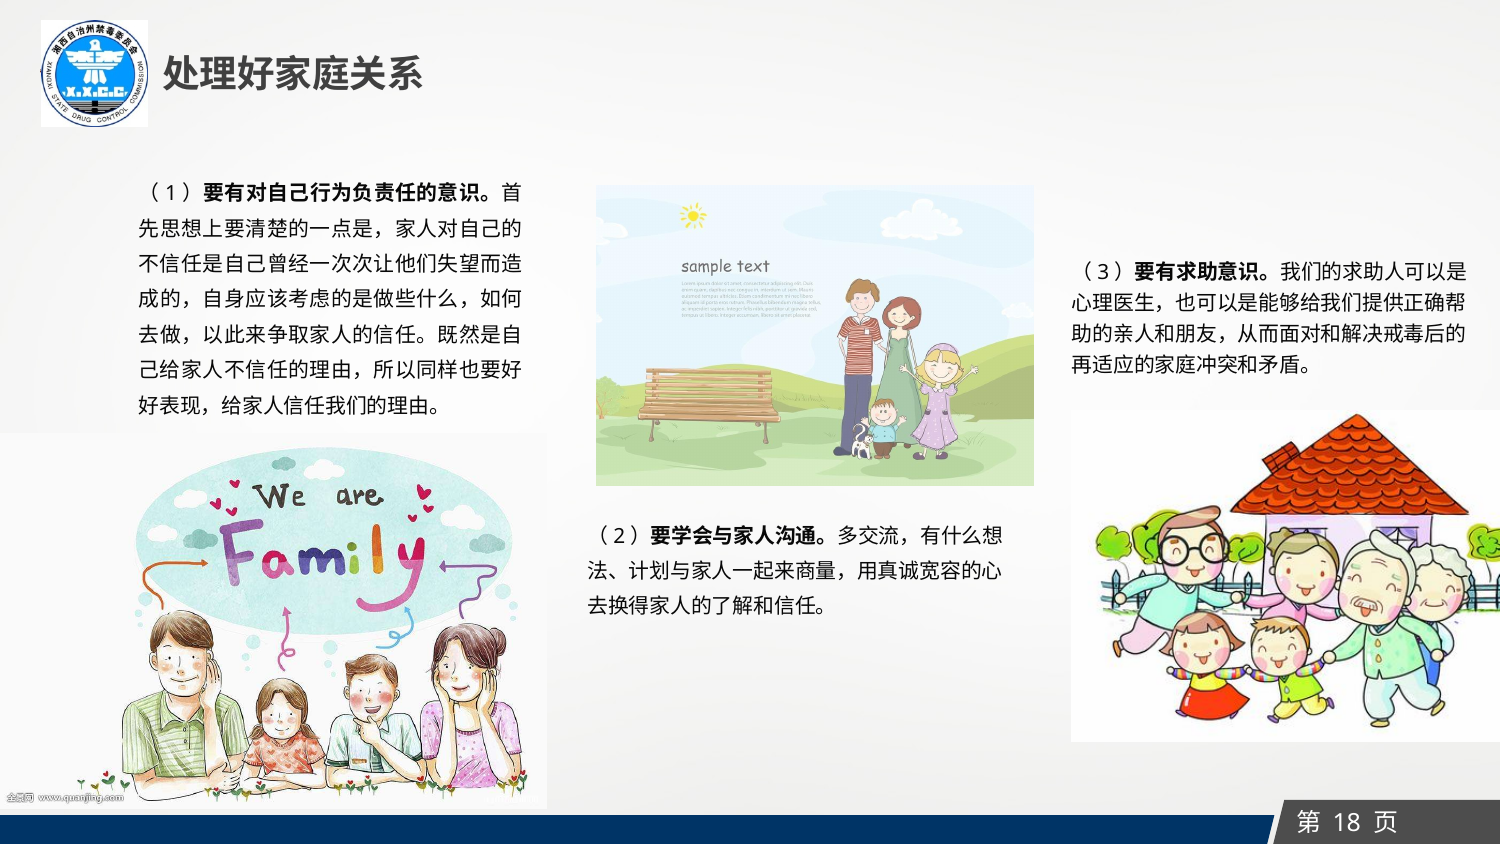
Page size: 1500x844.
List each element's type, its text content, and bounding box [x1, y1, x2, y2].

text_box 处理好家庭关系 [153, 43, 650, 103]
text_box （2）要学会与家人沟通。多交流，有什么想法、计划与家人一起来商量，用真诚宽容的心去换得家人的了解和信任。 [572, 504, 1034, 626]
text_box （3）要有求助意识。我们的求助人可以是心理医生，也可以是能够给我们提供正确帮助的亲人和朋友，从而面对和解决戒毒后的再适应的家庭冲突和矛盾。 [1057, 244, 1483, 430]
picture [0, 0, 1500, 844]
text_box （1）要有对自己行为负责任的意识。首先思想上要清楚的一点是，家人对自己的不信任是自己曾经一次次让他们失望而造成的，自身应该考虑的是做些什么，如何去做，以此来争取家人的信任。既然是自己给家人不信任的理由，所以同样也要好好表现，给家人信任我们的理由。 [123, 161, 538, 432]
